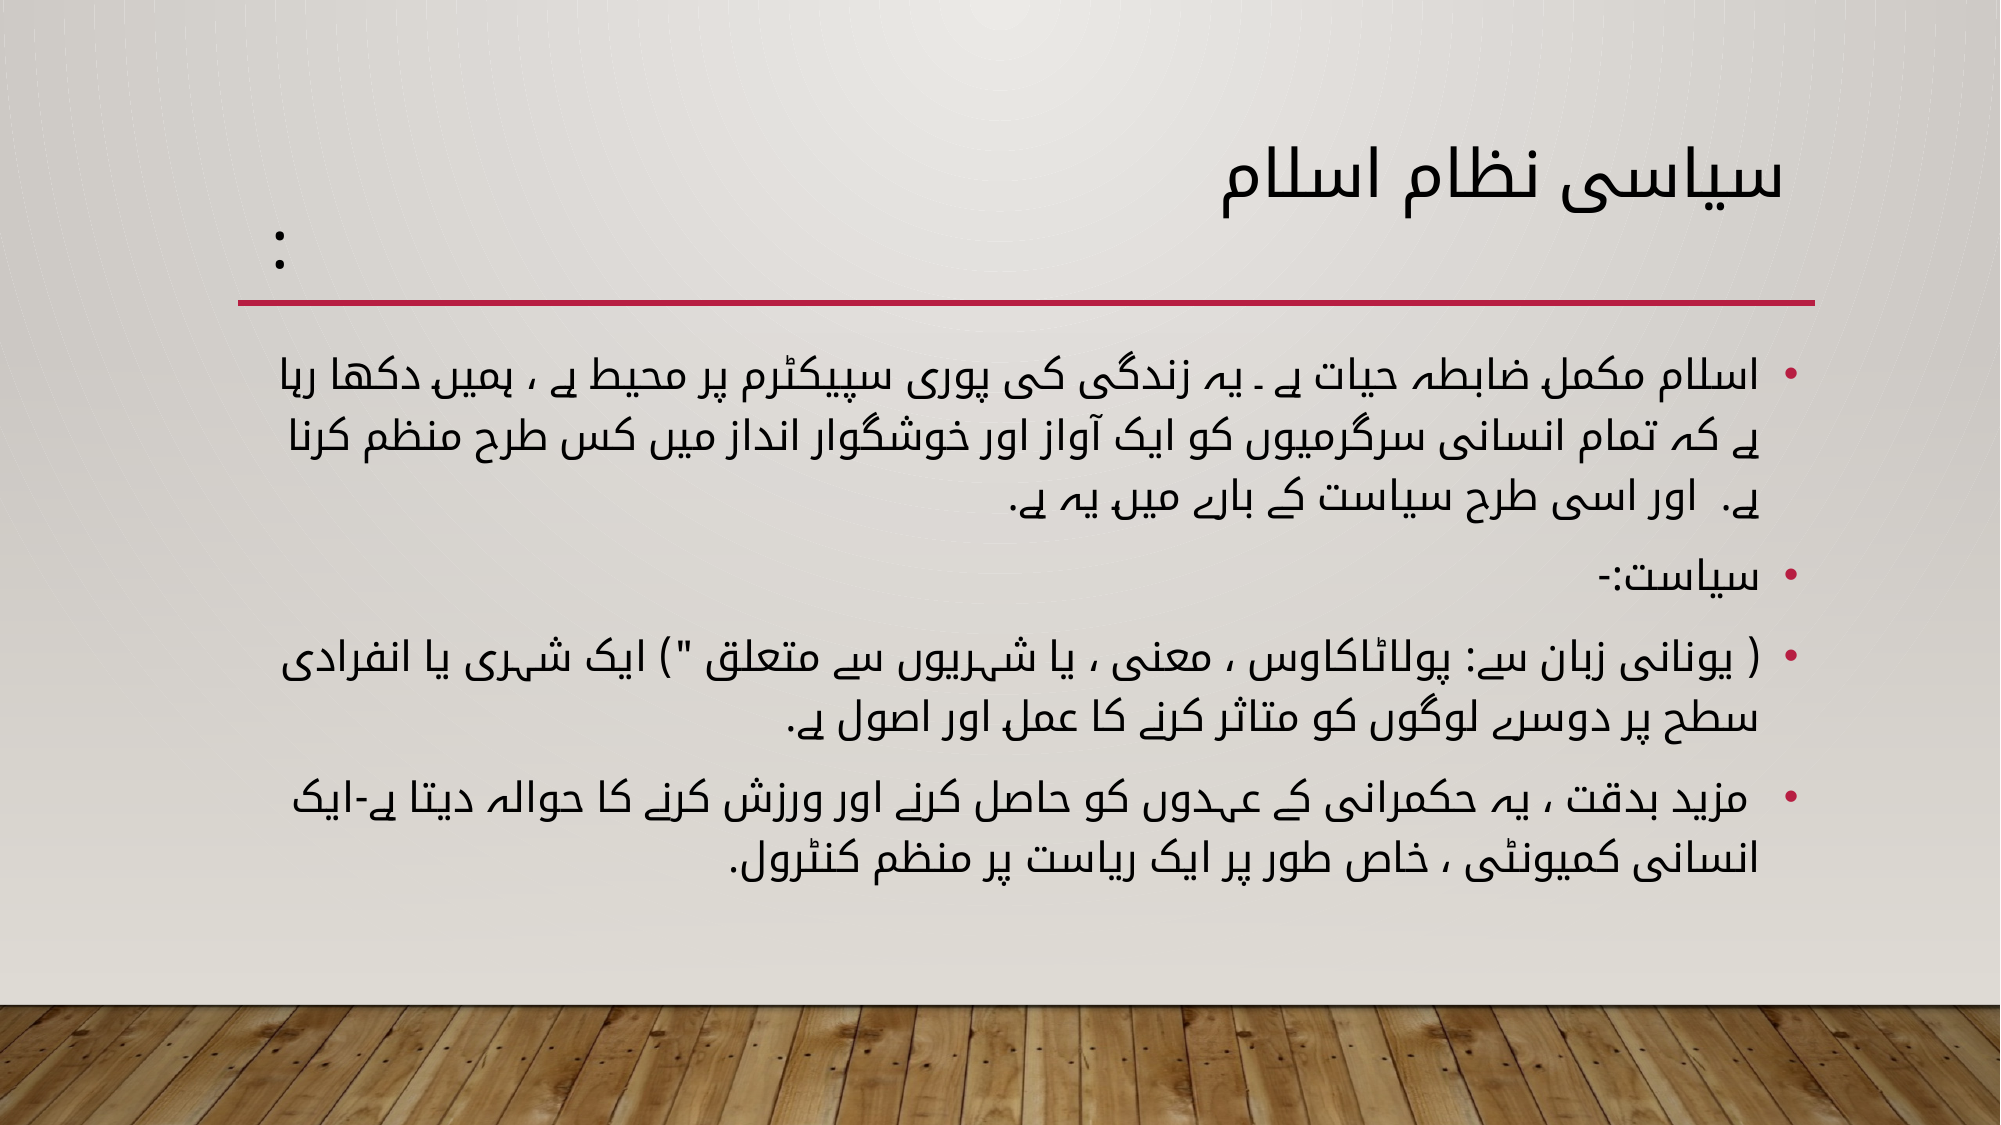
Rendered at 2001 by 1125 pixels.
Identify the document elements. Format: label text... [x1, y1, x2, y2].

list اسلام مکمل ضابطہ حیات ہے ۔ یہ زندگی کی پوری سپیکٹرم پر محیط ہے ، ہمیں دکھا رہا ہے کہ تمام انسانی سرگرمیوں کو ایک آواز اور خوشگوار انداز میں کس طرح منظم کرنا ہے. اور اسی طرح سیاست کے بارے میں یہ ہے. سیاست:- ( یونانی زبان سے: پولاٹاکاوس ، معنی ، یا شہریوں سے متعلق ") ایک شہری یا انفرادی سطح پر دوسرے لوگوں کو متاثر کرنے کا عمل اور اصول ہے. مزید بدقت ، یہ حکمرانی کے عہدوں کو حاصل کرنے اور ورزش کرنے کا حوالہ دیتا ہے-ایک انسانی کمیونٹی ، خاص طور پر ایک ریاست پر منظم کنٹرول. [238, 330, 1814, 897]
title سیاسی نظام اسلام : [238, 131, 1814, 305]
picture [0, 1005, 2000, 1125]
